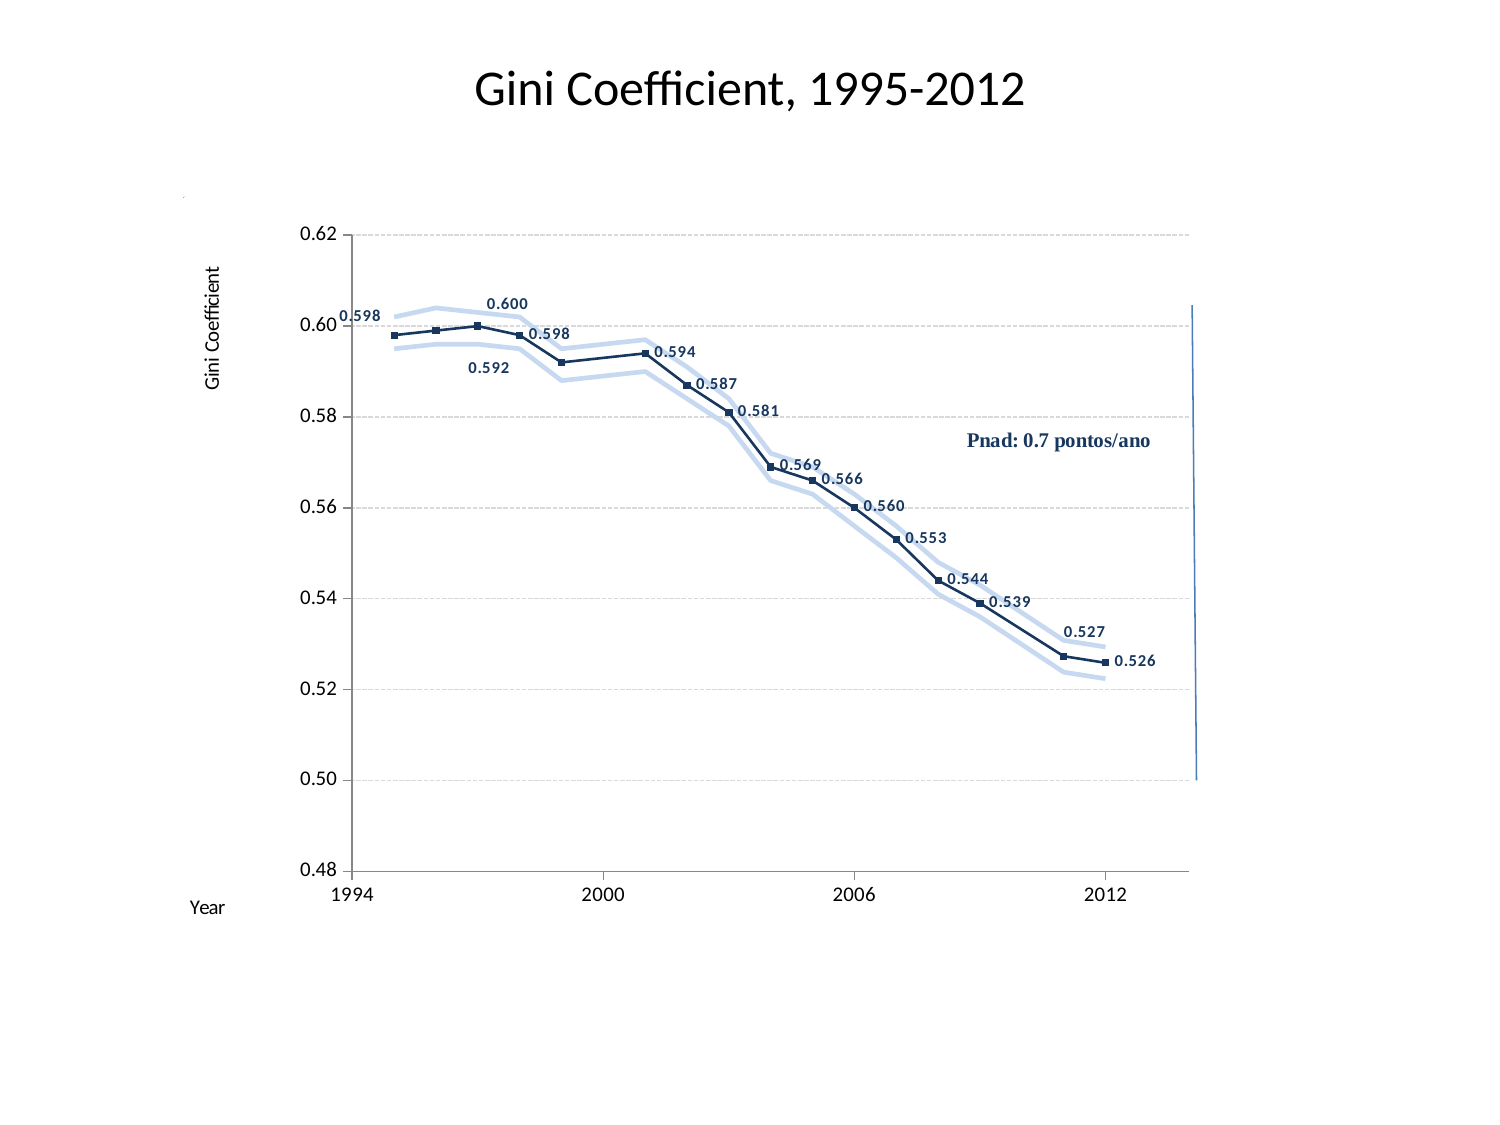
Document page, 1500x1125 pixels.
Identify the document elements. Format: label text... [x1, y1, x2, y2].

chart [182, 196, 1377, 941]
title Gini Coefficient, 1995-2012 [75, 45, 1425, 126]
